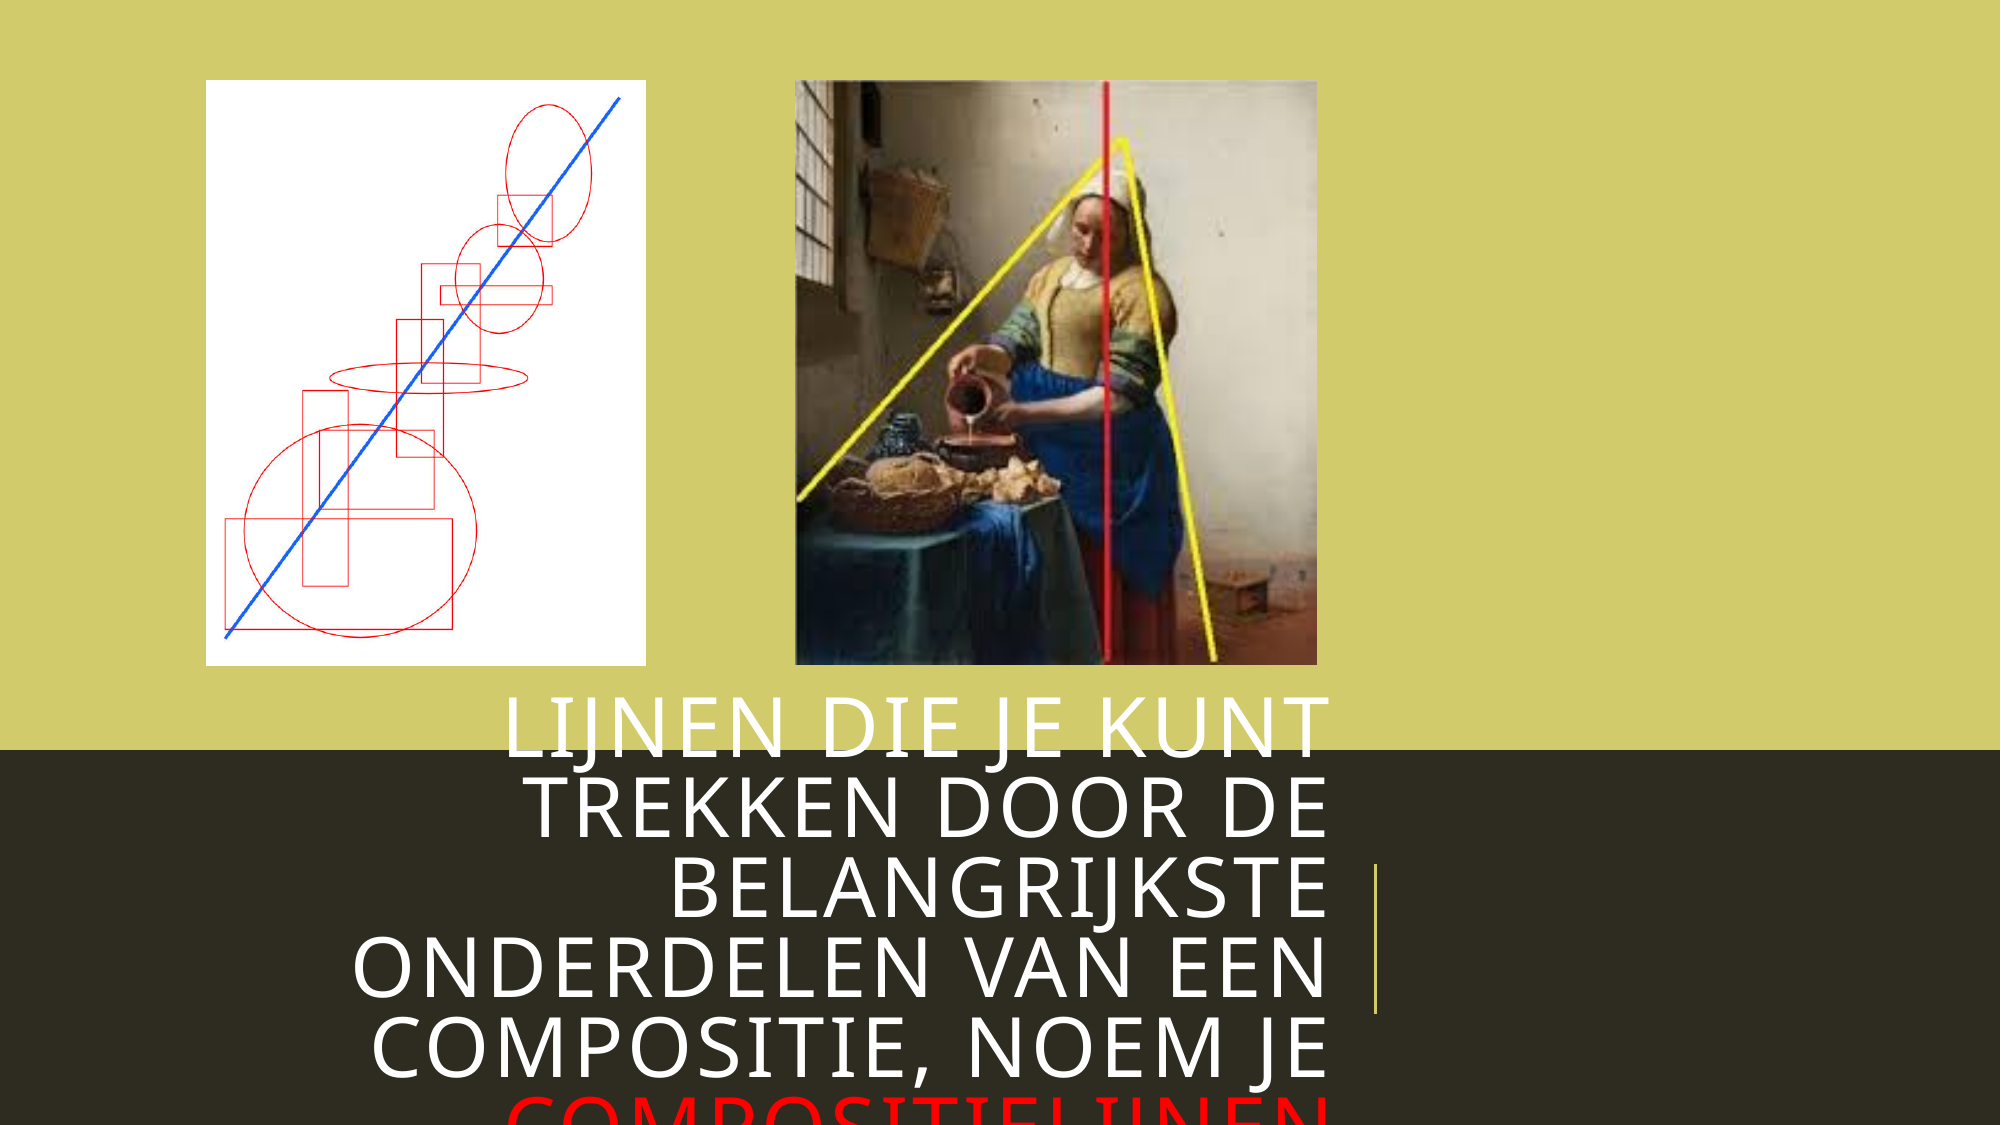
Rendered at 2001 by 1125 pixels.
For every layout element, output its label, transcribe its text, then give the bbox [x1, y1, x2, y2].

title Lijnen die je kunt trekken door de belangrijkste onderdelen van een compositie, noem je compositielijnen [75, 813, 1350, 1054]
picture [206, 80, 646, 667]
picture [795, 80, 1317, 665]
